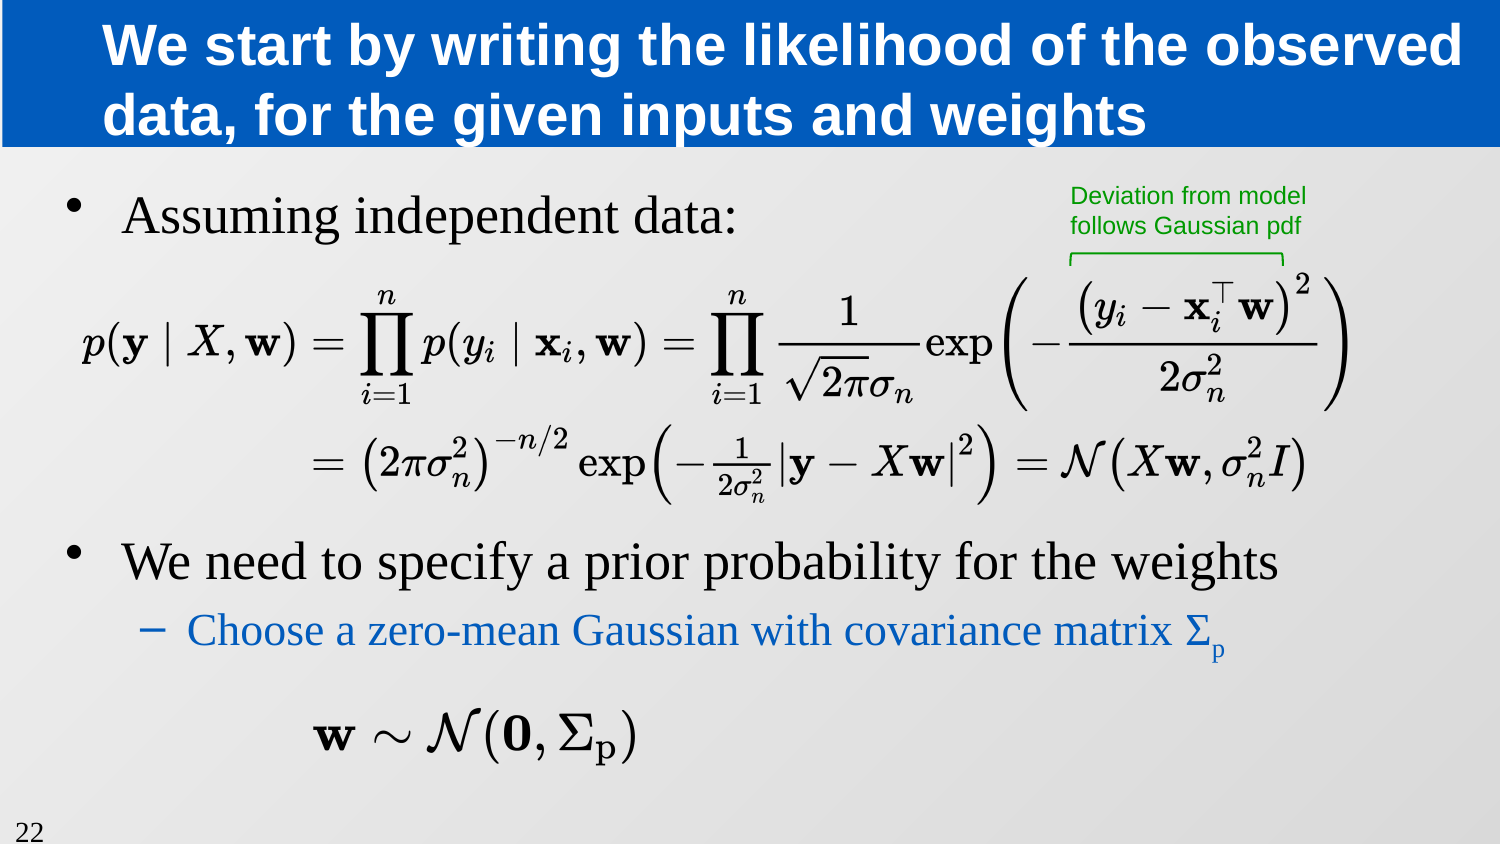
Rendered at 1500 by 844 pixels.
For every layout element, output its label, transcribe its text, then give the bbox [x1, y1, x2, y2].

title We start by writing the likelihood of the observed data, for the given inputs and weights [87, 0, 1488, 147]
list Assuming independent data: We need to specify a prior probability for the weights Choose a zero-mean Gaussian with covariance matrix Σp [49, 171, 1363, 760]
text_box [82, 171, 1359, 505]
slide_number 22 [0, 806, 101, 844]
picture [312, 703, 640, 767]
